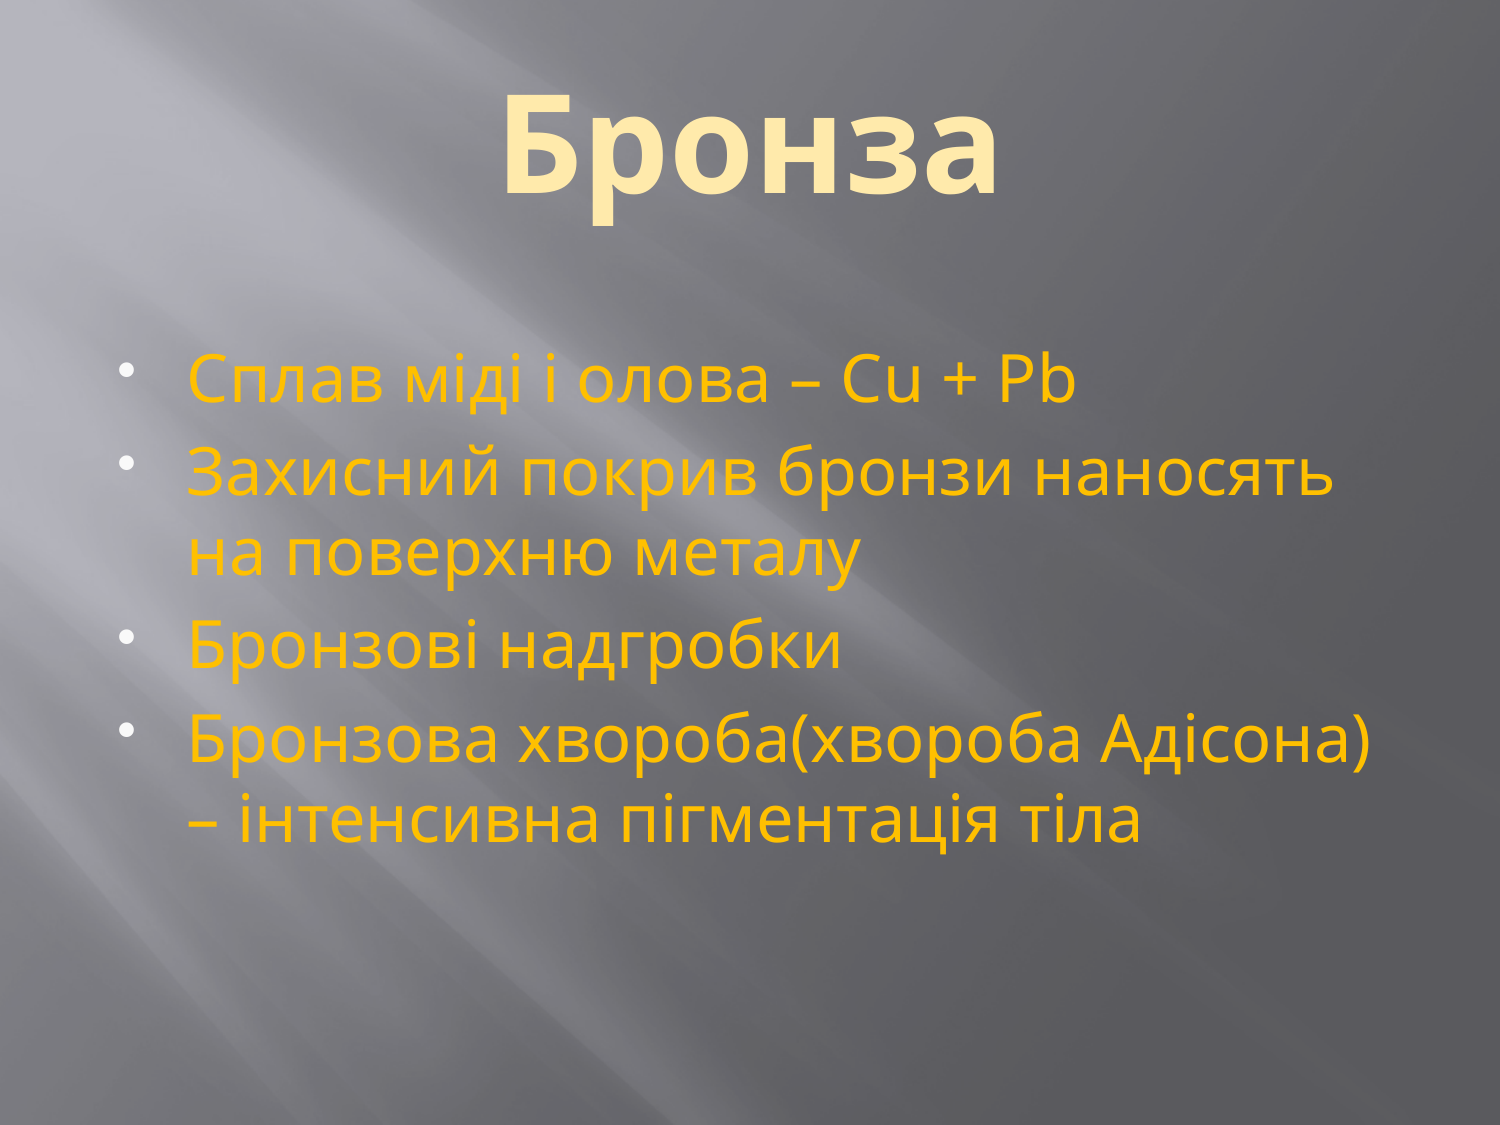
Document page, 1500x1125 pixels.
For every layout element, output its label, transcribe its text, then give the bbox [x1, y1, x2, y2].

list Сплав міді і олова – Cu + Pb Захисний покрив бронзи наносять на поверхню металу Бронзові надгробки Бронзова хвороба(хвороба Адісона) – інтенсивна пігментація тіла [82, 328, 1432, 863]
title Бронза [75, 45, 1425, 233]
